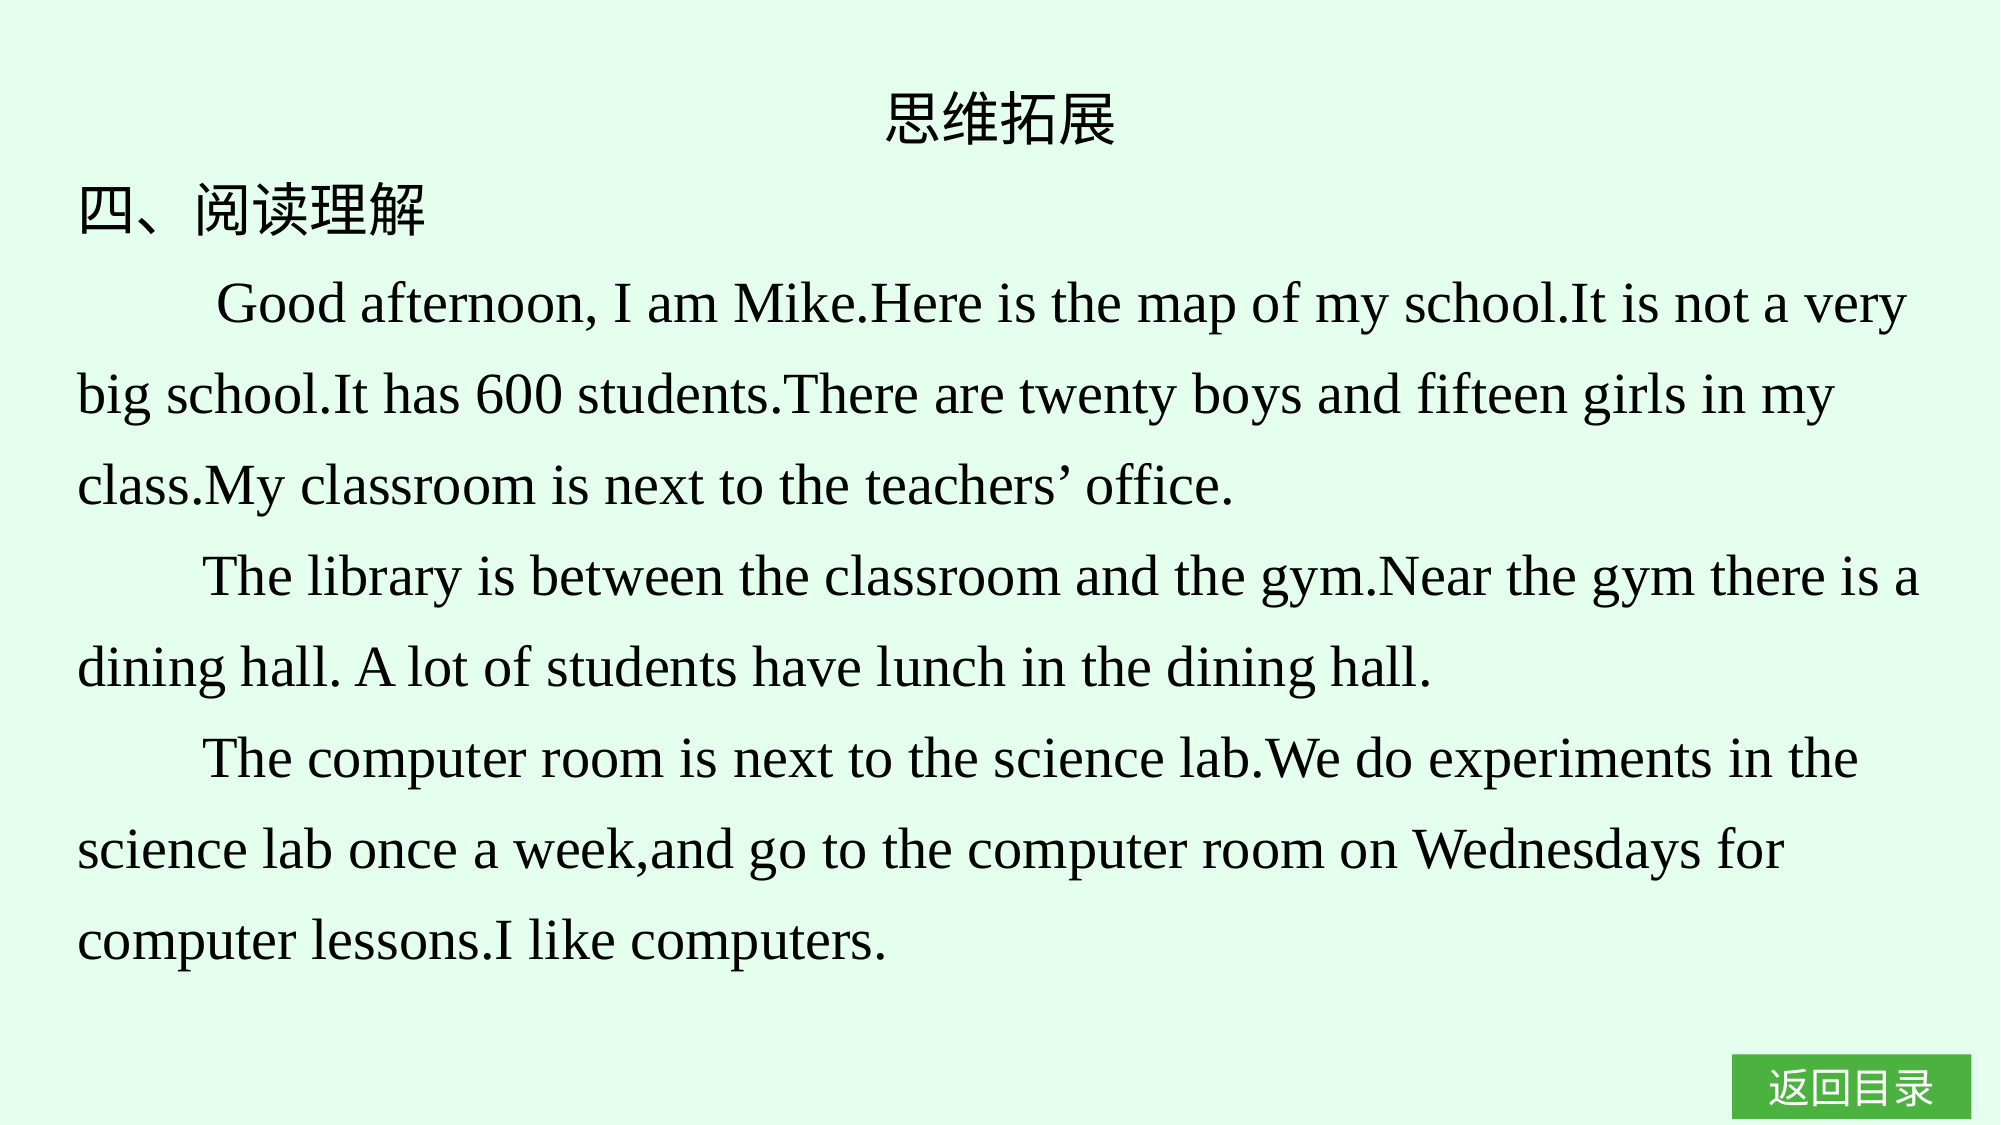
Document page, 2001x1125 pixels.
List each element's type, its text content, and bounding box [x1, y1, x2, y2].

text_box 思维拓展 四、阅读理解 Good afternoon, I am Mike.Here is the map of my school.It is not a very big school.It has 600 students.There are twenty boys and fifteen girls in my class.My classroom is next to the teachers’ office. The library is between the classroom and the gym.Near the gym there is a dining hall. A lot of students have lunch in the dining hall. The computer room is next to the science lab.We do experiments in the science lab once a week,and go to the computer room on Wednesdays for computer lessons.I like computers. [62, 54, 1938, 979]
